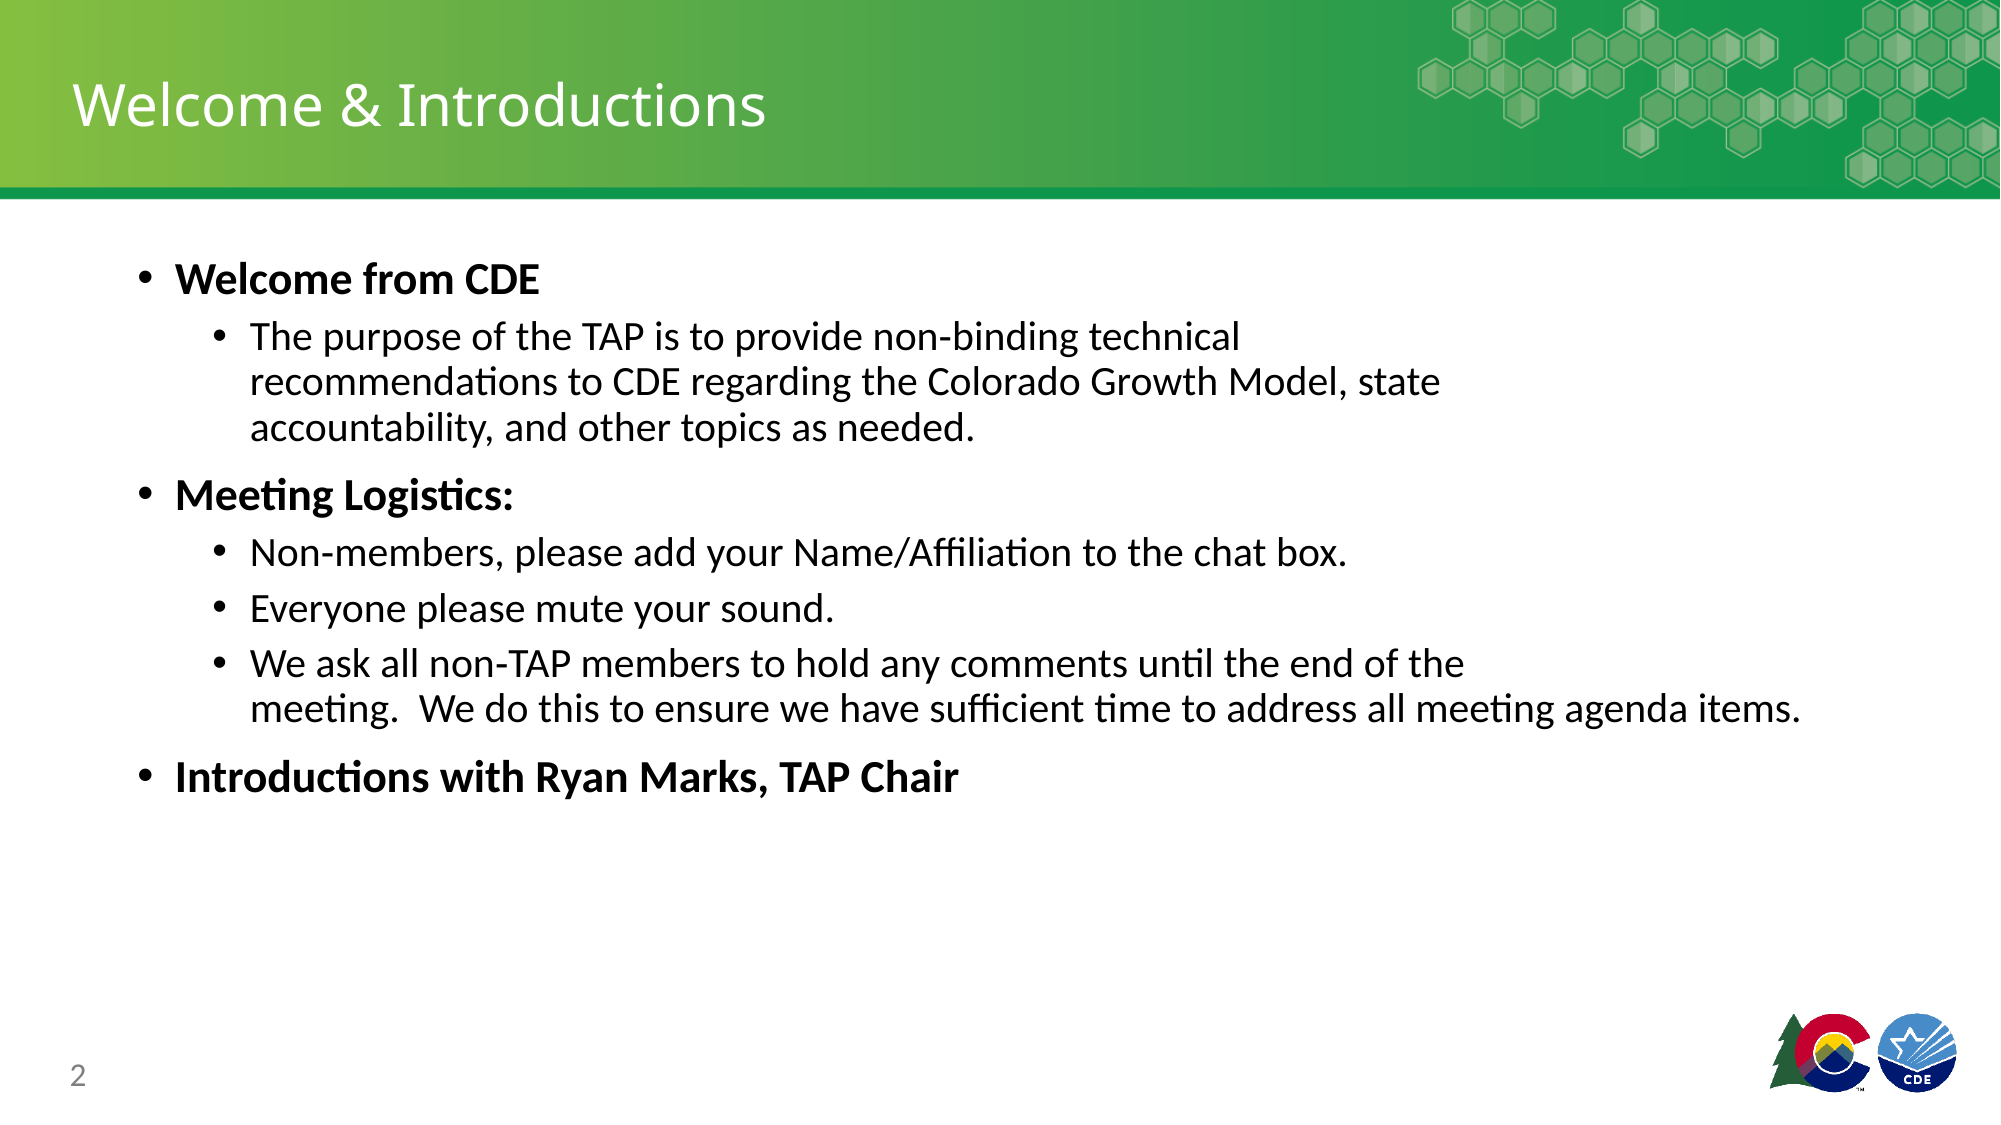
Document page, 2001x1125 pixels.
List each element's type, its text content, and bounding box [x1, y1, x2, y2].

list Welcome from CDE The purpose of the TAP is to provide non‐binding technical recommendations to CDE regarding the Colorado Growth Model, state accountability, and other topics as needed. Meeting Logistics: Non‐members, please add your Name/Affiliation to the chat box. Everyone please mute your sound. We ask all non‐TAP members to hold any comments until the end of the meeting. We do this to ensure we have sufficient time to address all meeting agenda items. Introductions with Ryan Marks, TAP Chair [137, 254, 1901, 969]
picture [1768, 1012, 1957, 1093]
title Welcome & Introductions [72, 33, 1396, 182]
picture [0, 0, 2000, 200]
slide_number 2 [54, 1042, 505, 1103]
